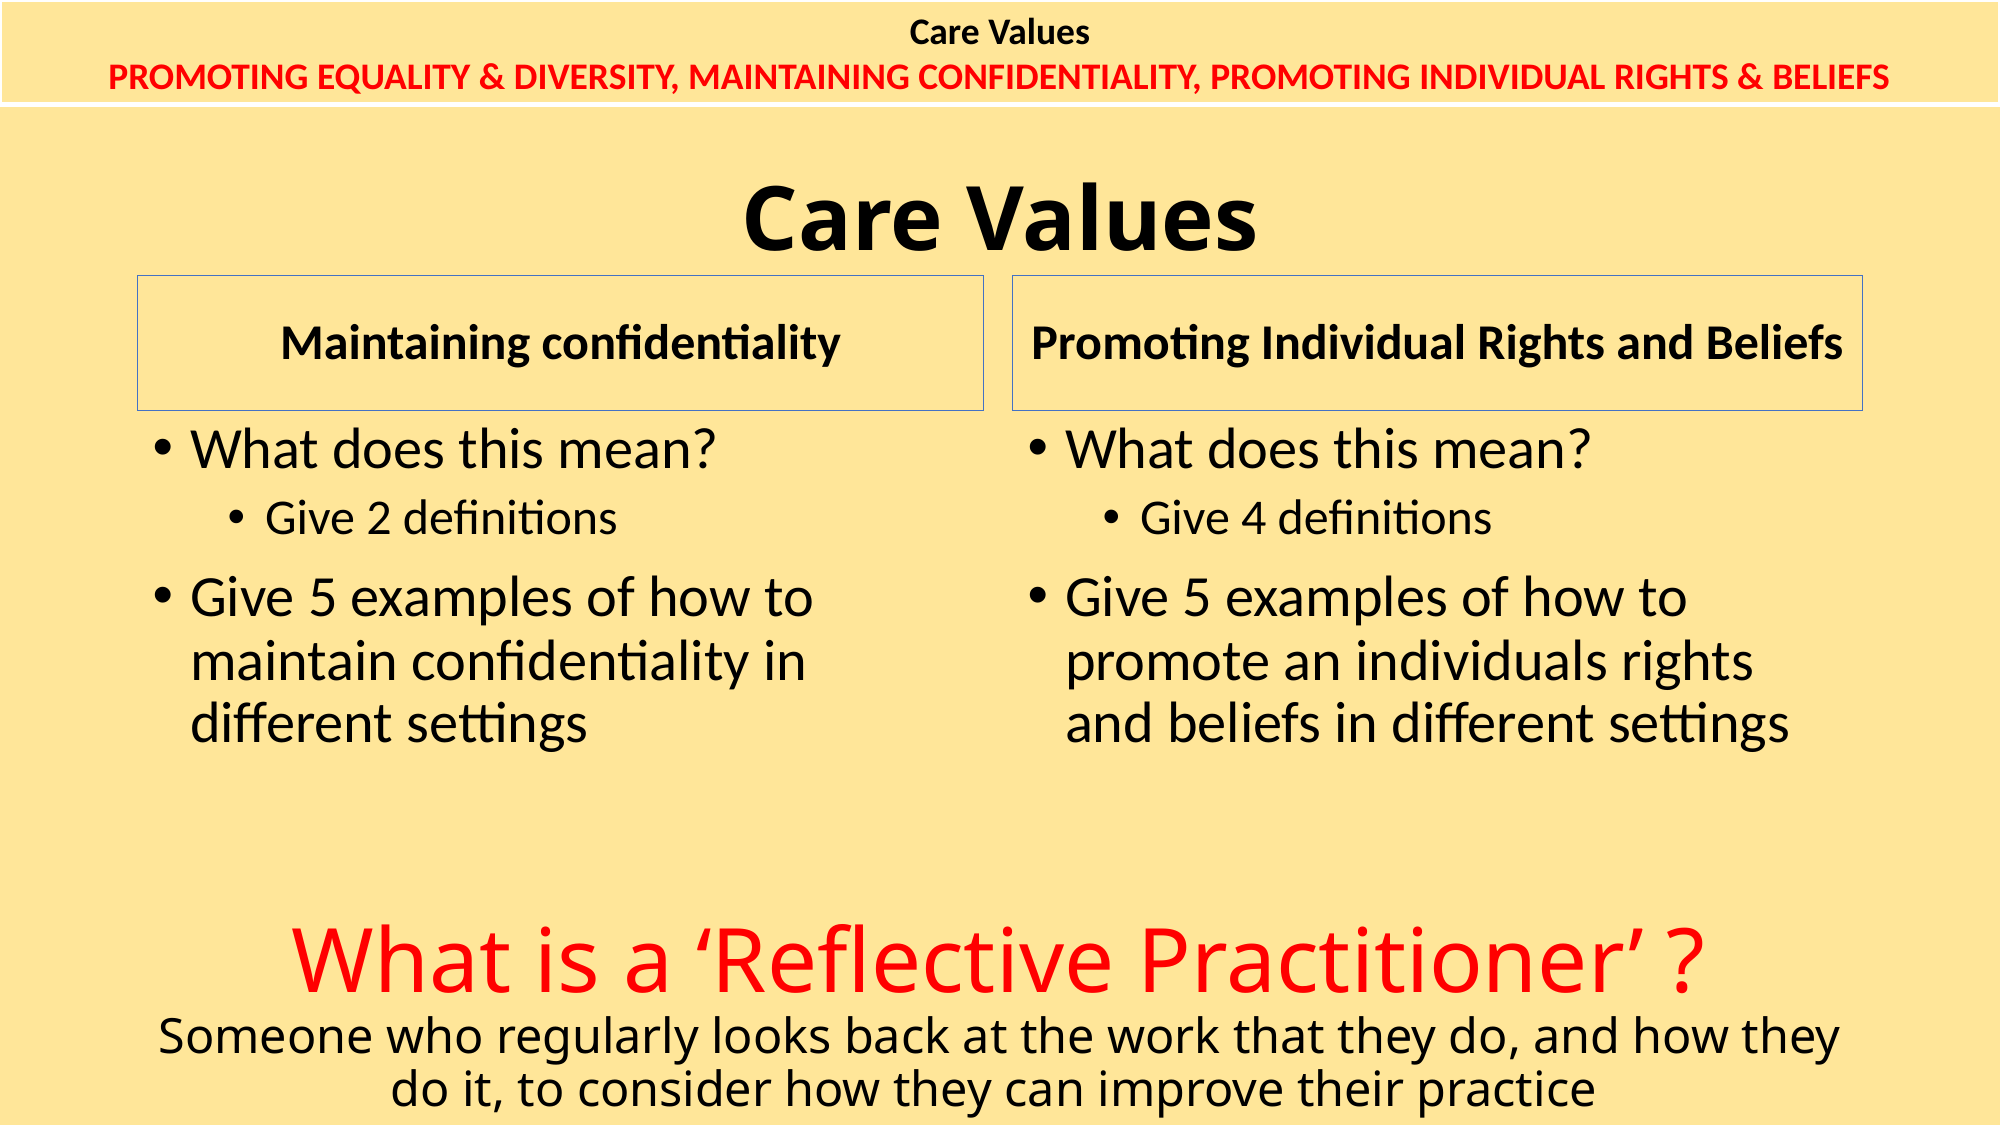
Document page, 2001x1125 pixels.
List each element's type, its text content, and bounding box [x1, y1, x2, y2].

list What does this mean? Give 2 definitions Give 5 examples of how to maintain confidentiality in different settings [137, 410, 984, 815]
text_box What is a ‘Reflective Practitioner’ ? Someone who regularly looks back at the work that they do, and how they do it, to consider how they can improve their practice [137, 907, 1863, 1125]
title Care Values [137, 165, 1863, 278]
text_box Care Values PROMOTING EQUALITY & DIVERSITY, MAINTAINING CONFIDENTIALITY, PROMOTING INDIVIDUAL RIGHTS & BELIEFS [0, 0, 2000, 105]
list Promoting Individual Rights and Beliefs [1012, 275, 1863, 410]
list Maintaining confidentiality [137, 275, 984, 410]
list What does this mean? Give 4 definitions Give 5 examples of how to promote an individuals rights and beliefs in different settings [1012, 410, 1863, 850]
